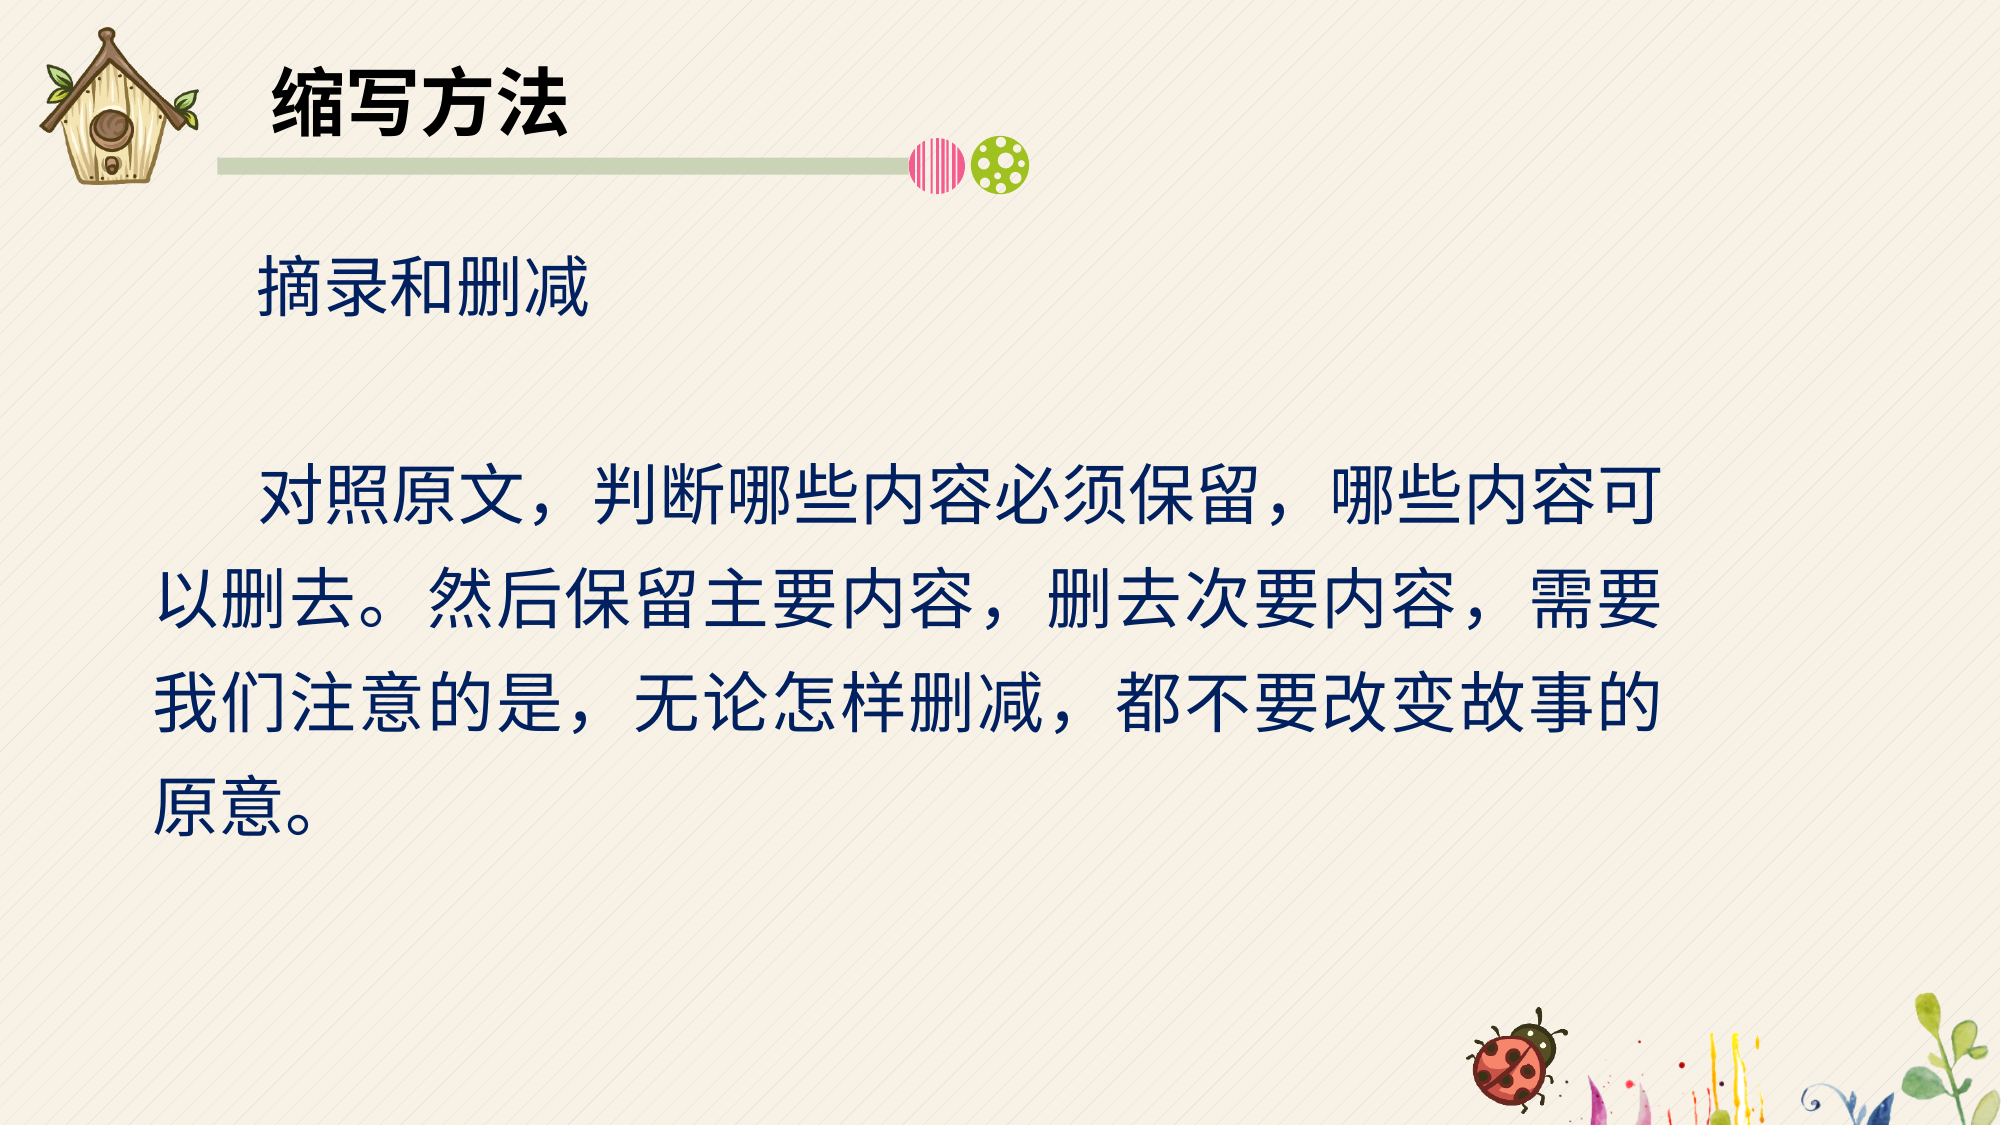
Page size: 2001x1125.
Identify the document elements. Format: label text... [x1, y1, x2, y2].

text_box 缩写方法 [256, 48, 586, 137]
picture [39, 27, 199, 185]
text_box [217, 137, 965, 195]
picture [1374, 827, 2001, 1125]
text_box [970, 135, 1030, 195]
text_box 摘录和删减 对照原文，判断哪些内容必须保留，哪些内容可以删去。然后保留主要内容，删去次要内容，需要我们注意的是，无论怎样删减，都不要改变故事的原意。 [137, 213, 1681, 852]
